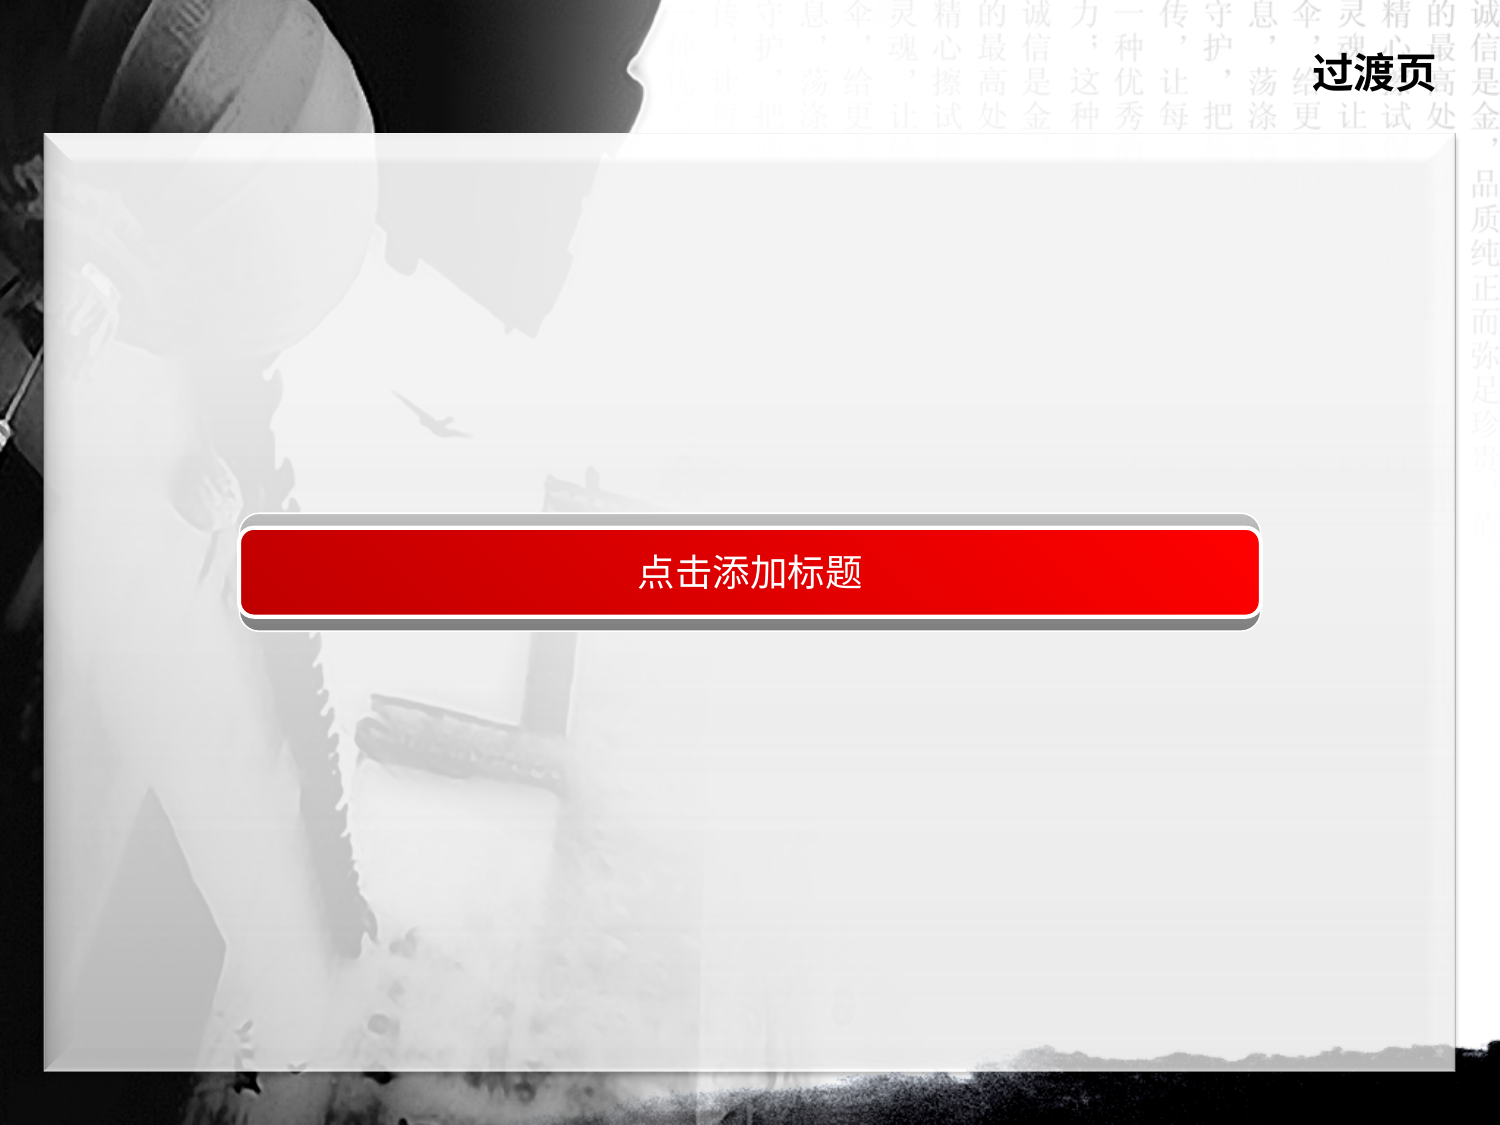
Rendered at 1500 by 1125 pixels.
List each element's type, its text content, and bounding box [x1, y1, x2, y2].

text_box 过渡页 [1297, 39, 1453, 105]
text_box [238, 512, 1262, 632]
picture [0, 0, 1500, 1125]
